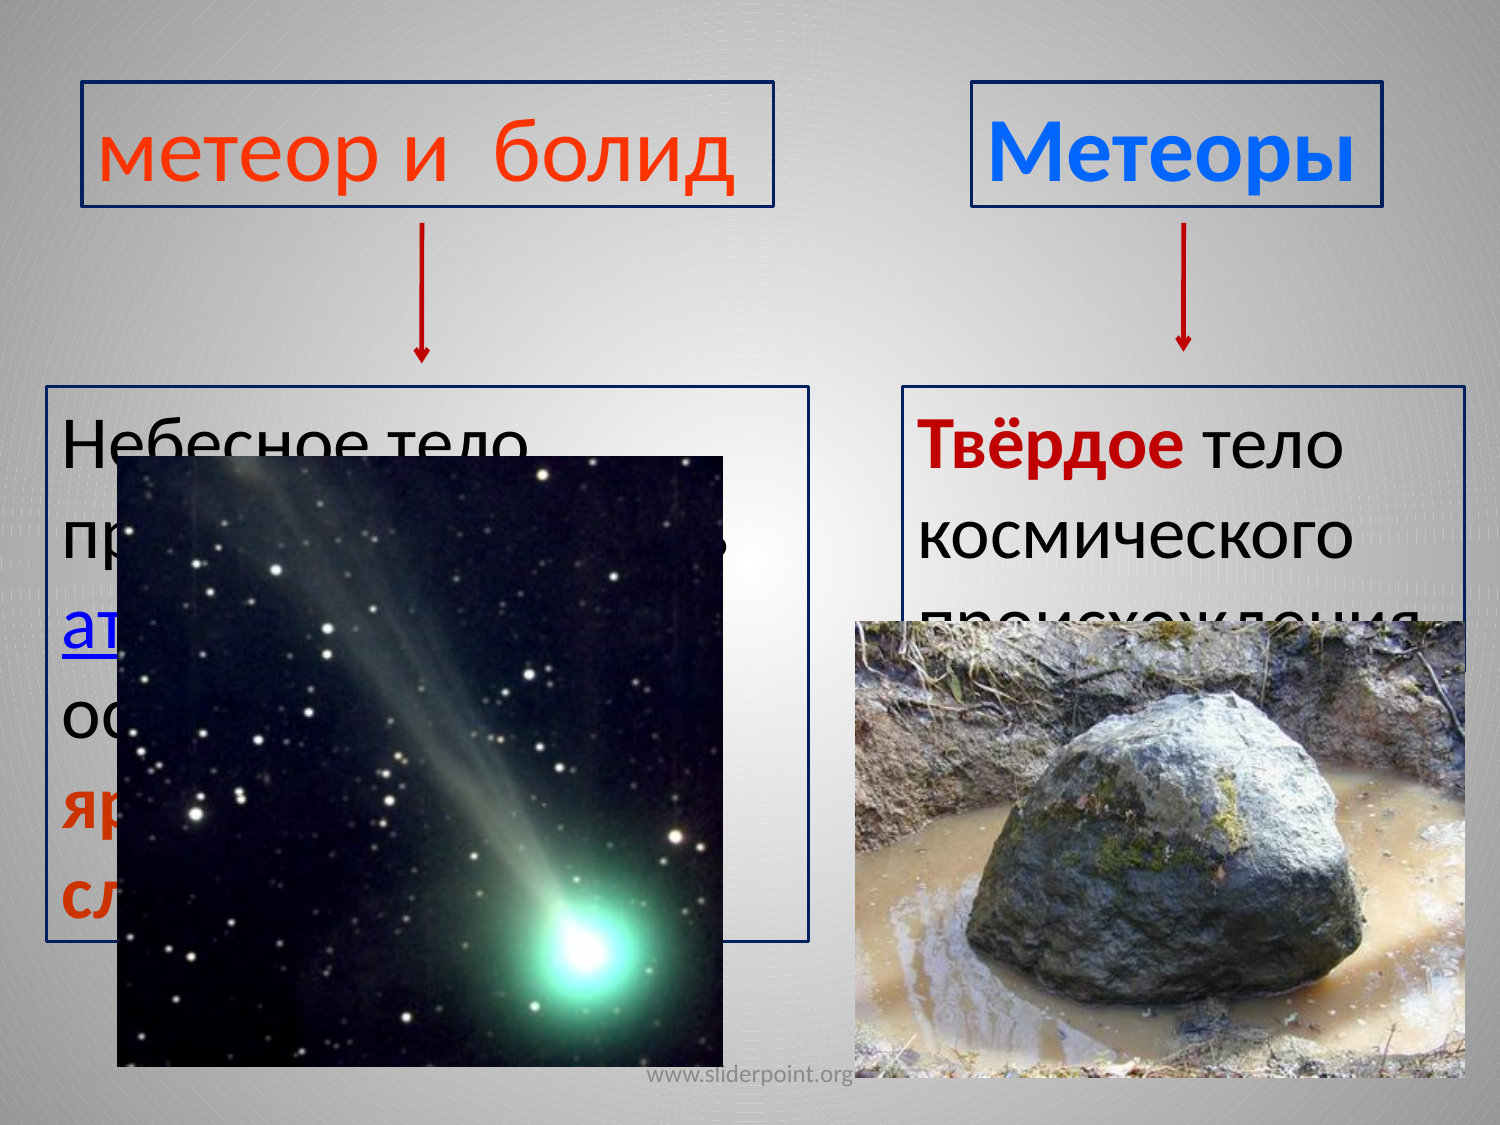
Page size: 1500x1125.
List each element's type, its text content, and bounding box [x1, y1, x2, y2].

picture [855, 620, 1466, 1078]
footer www.sliderpoint.org [512, 1042, 988, 1103]
text_box Твёрдое тело космического происхождения. [902, 386, 1465, 620]
text_box Метеоры [971, 81, 1382, 207]
picture [116, 456, 723, 1067]
text_box Небесное тело, пролетающее сквозь атмосферу Земли и оставляющее в ней яркий светящийся след. [46, 386, 809, 942]
text_box метеор и болид [81, 81, 774, 207]
